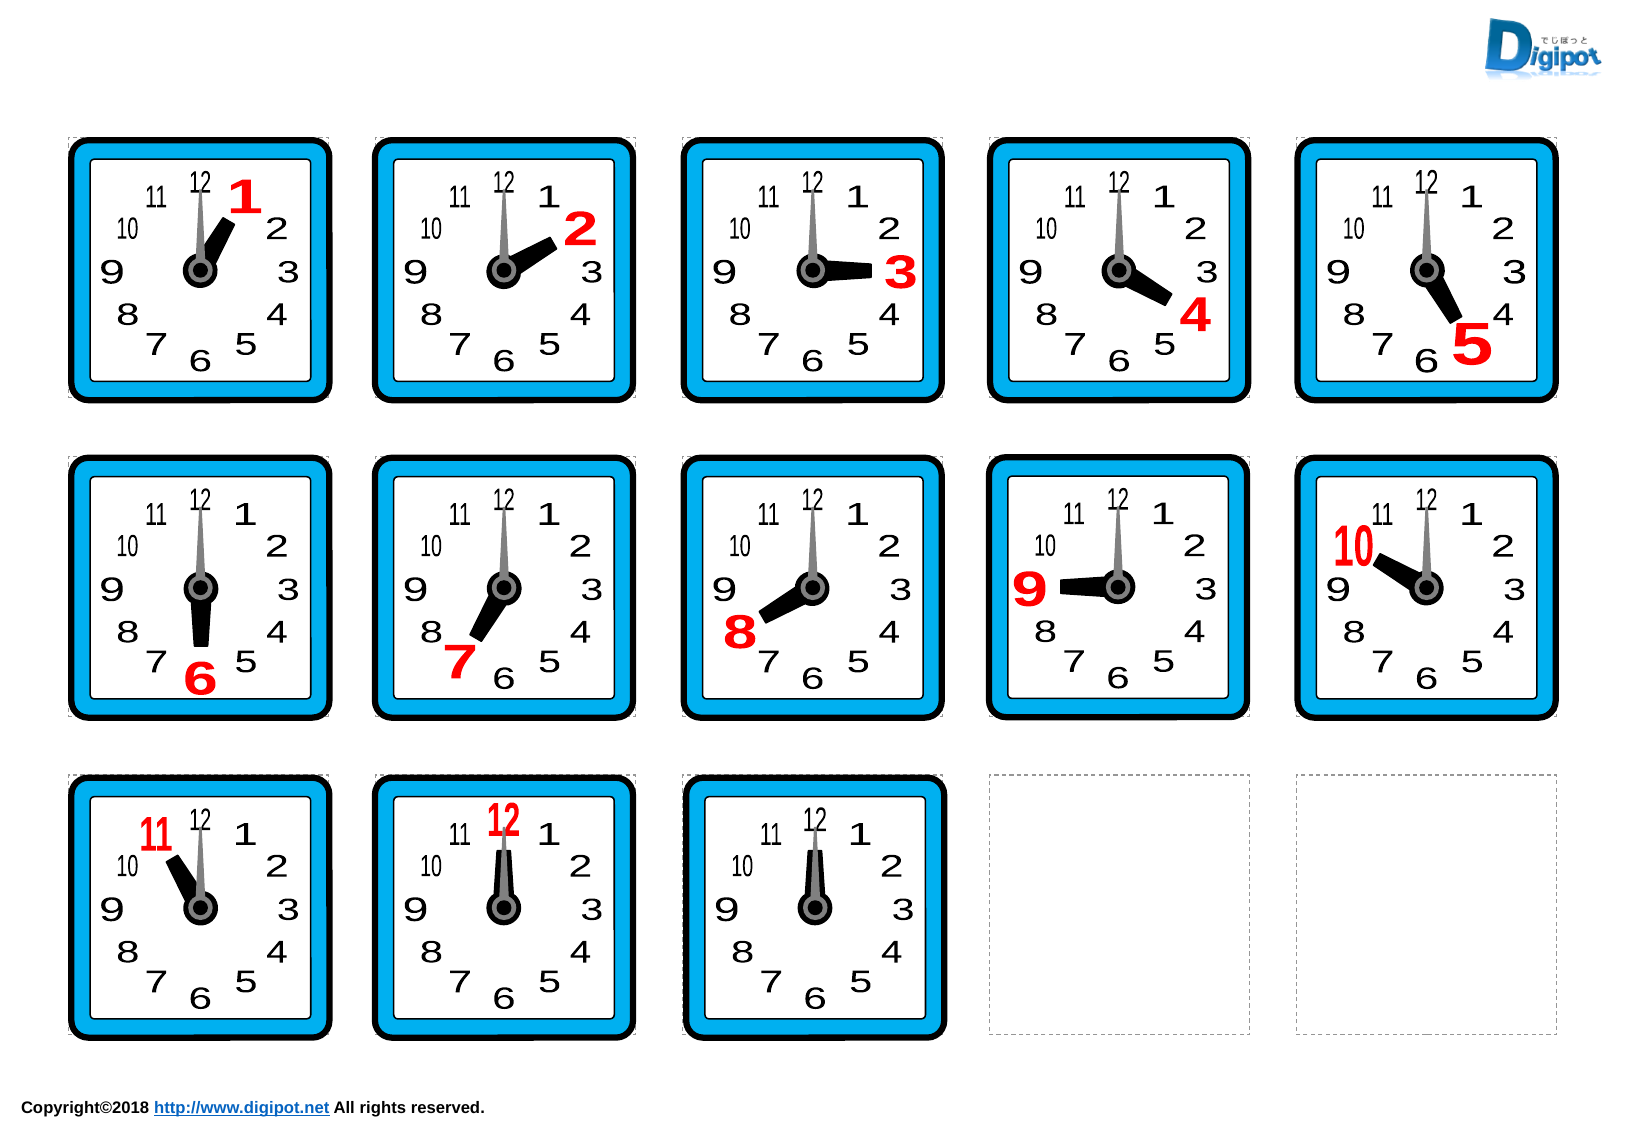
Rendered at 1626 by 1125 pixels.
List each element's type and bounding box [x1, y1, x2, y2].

text_box [1297, 140, 1556, 401]
text_box [374, 777, 633, 1038]
text_box [71, 777, 330, 1038]
text_box [71, 457, 330, 718]
text_box [686, 777, 945, 1038]
text_box [374, 457, 633, 718]
text_box [71, 140, 330, 401]
text_box [988, 457, 1248, 718]
text_box [1297, 457, 1556, 718]
text_box [990, 140, 1249, 401]
text_box [683, 457, 942, 718]
text_box [683, 140, 942, 401]
picture [1485, 18, 1602, 82]
text_box [374, 140, 633, 401]
